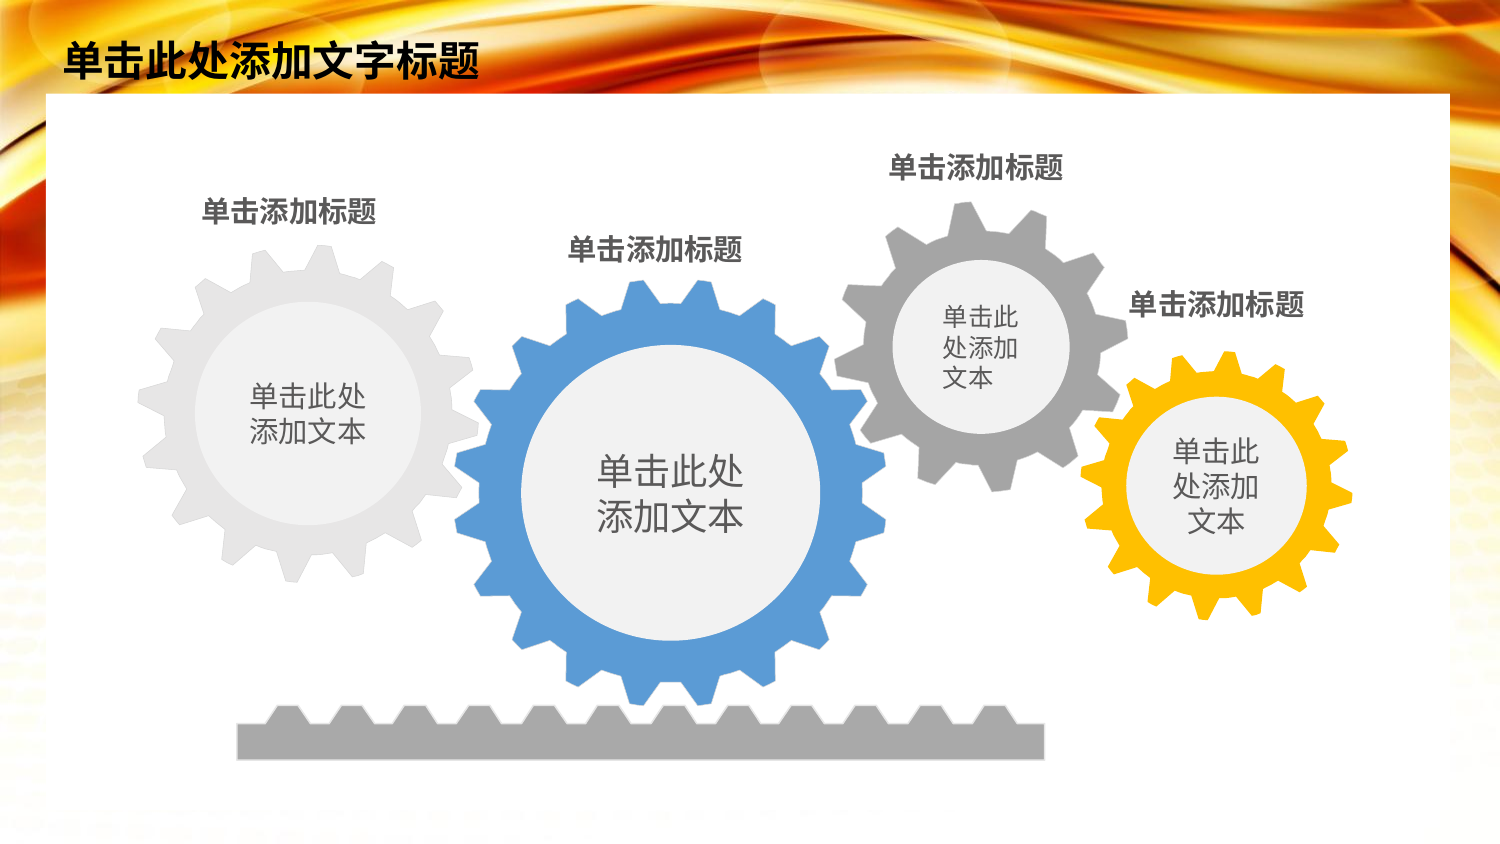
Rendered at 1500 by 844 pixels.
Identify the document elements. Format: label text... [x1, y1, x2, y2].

text_box 单击添加标题 [513, 223, 798, 274]
text_box 单击添加标题 [834, 141, 1118, 192]
picture [0, 0, 1500, 844]
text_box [137, 245, 479, 583]
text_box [834, 201, 1128, 492]
text_box [236, 705, 1045, 761]
text_box 单击添加标题 [147, 185, 432, 236]
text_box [1080, 351, 1353, 621]
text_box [454, 280, 886, 706]
text_box 单击添加标题 [1128, 278, 1341, 329]
